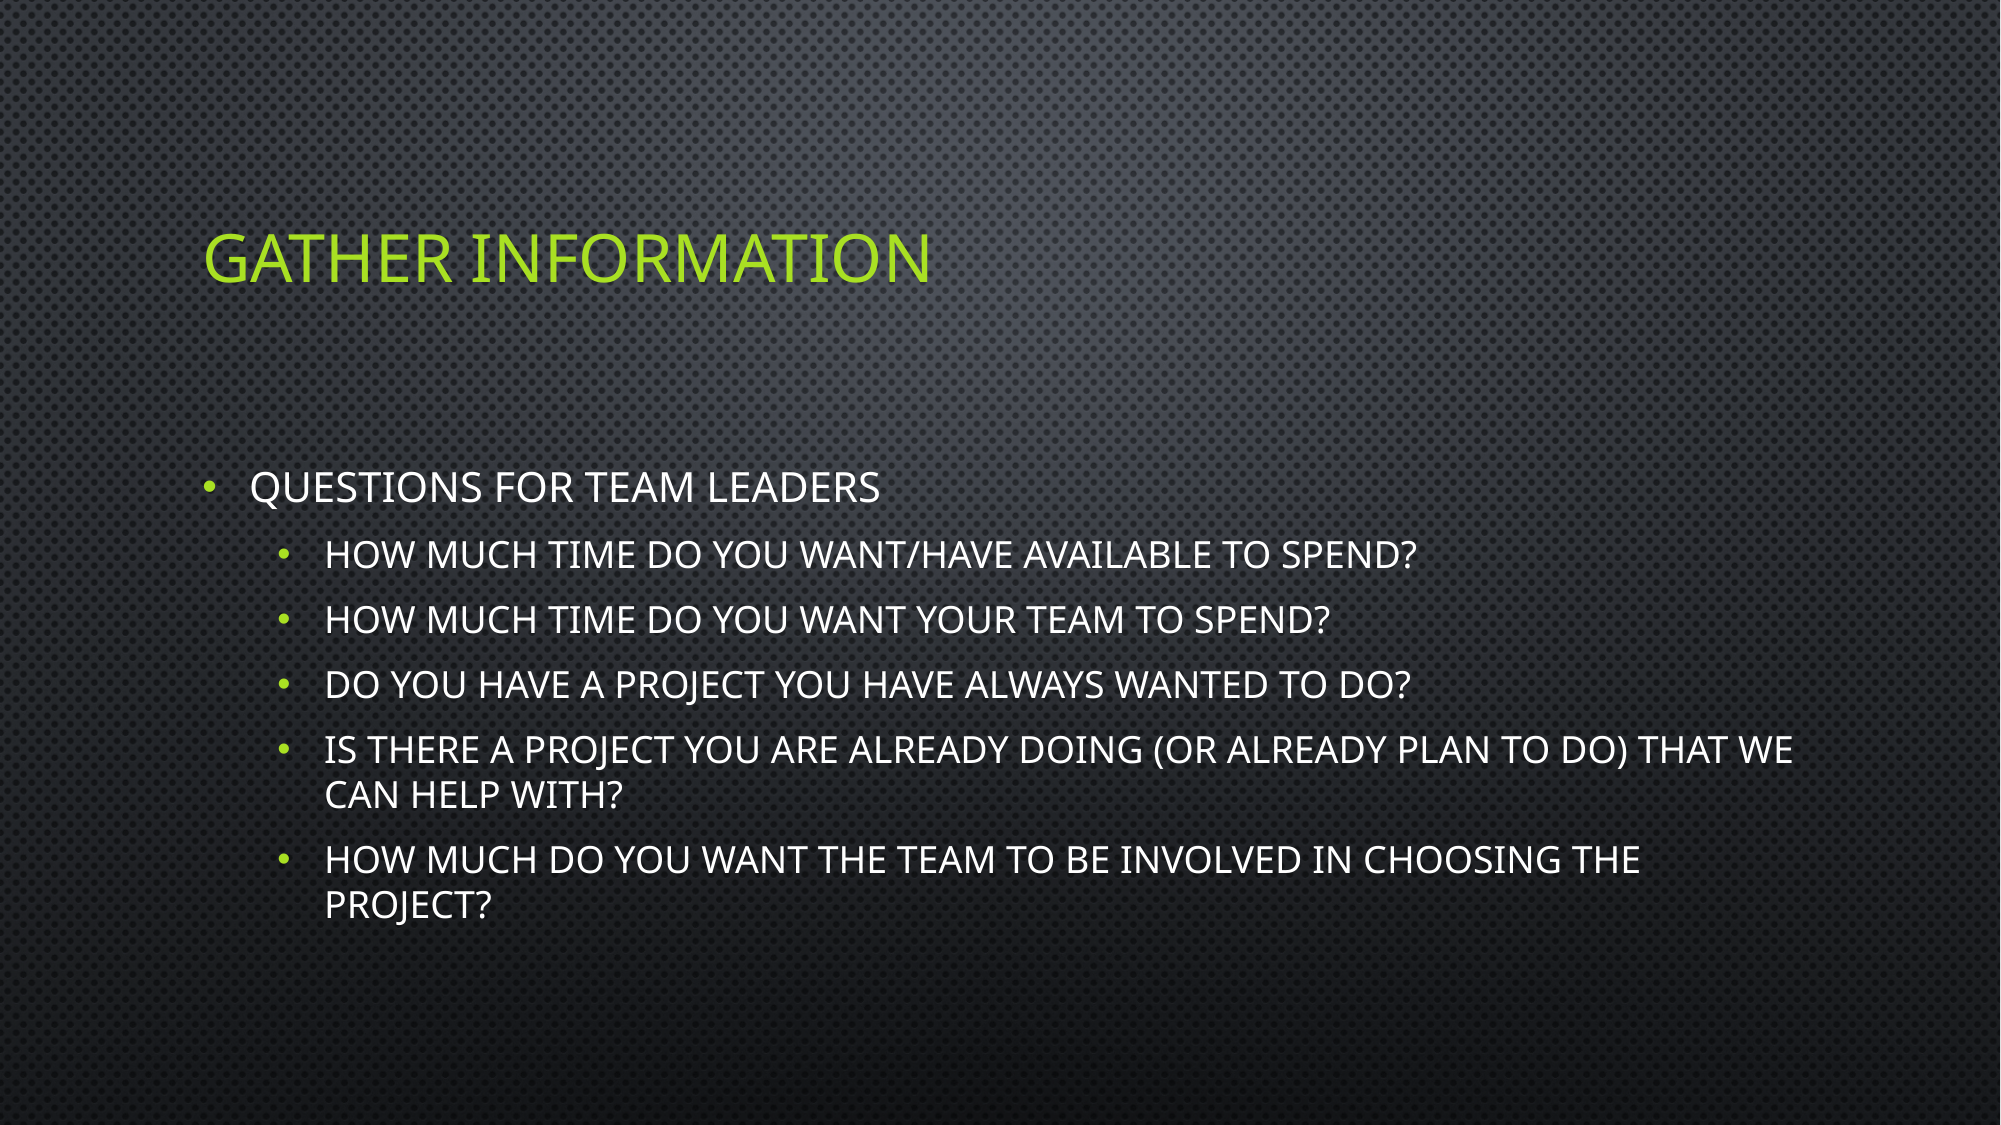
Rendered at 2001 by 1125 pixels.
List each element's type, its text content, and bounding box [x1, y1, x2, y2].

title Gather information [187, 99, 1813, 413]
list Questions for Team Leaders How much time do you want/have available to spend? How much time do you want your team to spend? Do you have a project you have always wanted to do? Is there a project you are already doing (or already plan to do) that we can help with? How much do you want the team to be involved in choosing the project? [187, 437, 1813, 950]
